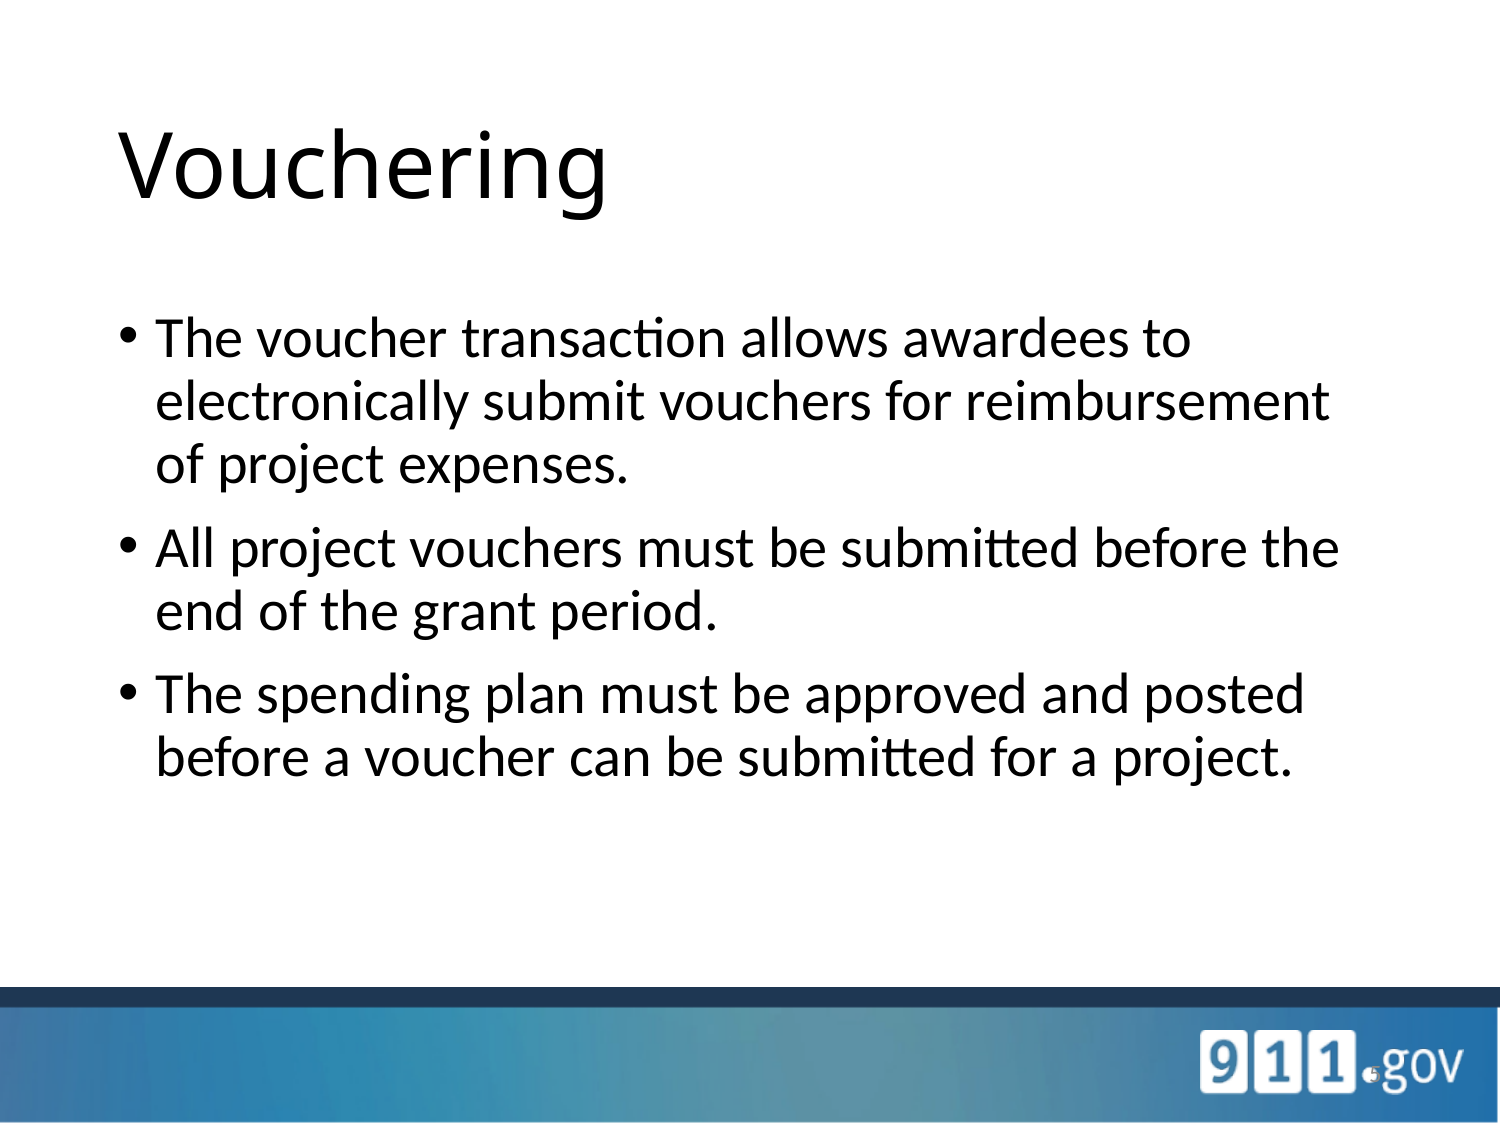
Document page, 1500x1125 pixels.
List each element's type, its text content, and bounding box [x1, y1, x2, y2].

list The voucher transaction allows awardees to electronically submit vouchers for reimbursement of project expenses. All project vouchers must be submitted before the end of the grant period. The spending plan must be approved and posted before a voucher can be submitted for a project. [103, 299, 1397, 1014]
slide_number 5 [1059, 1042, 1397, 1103]
picture [0, 987, 1500, 1125]
title Vouchering [103, 59, 1397, 278]
